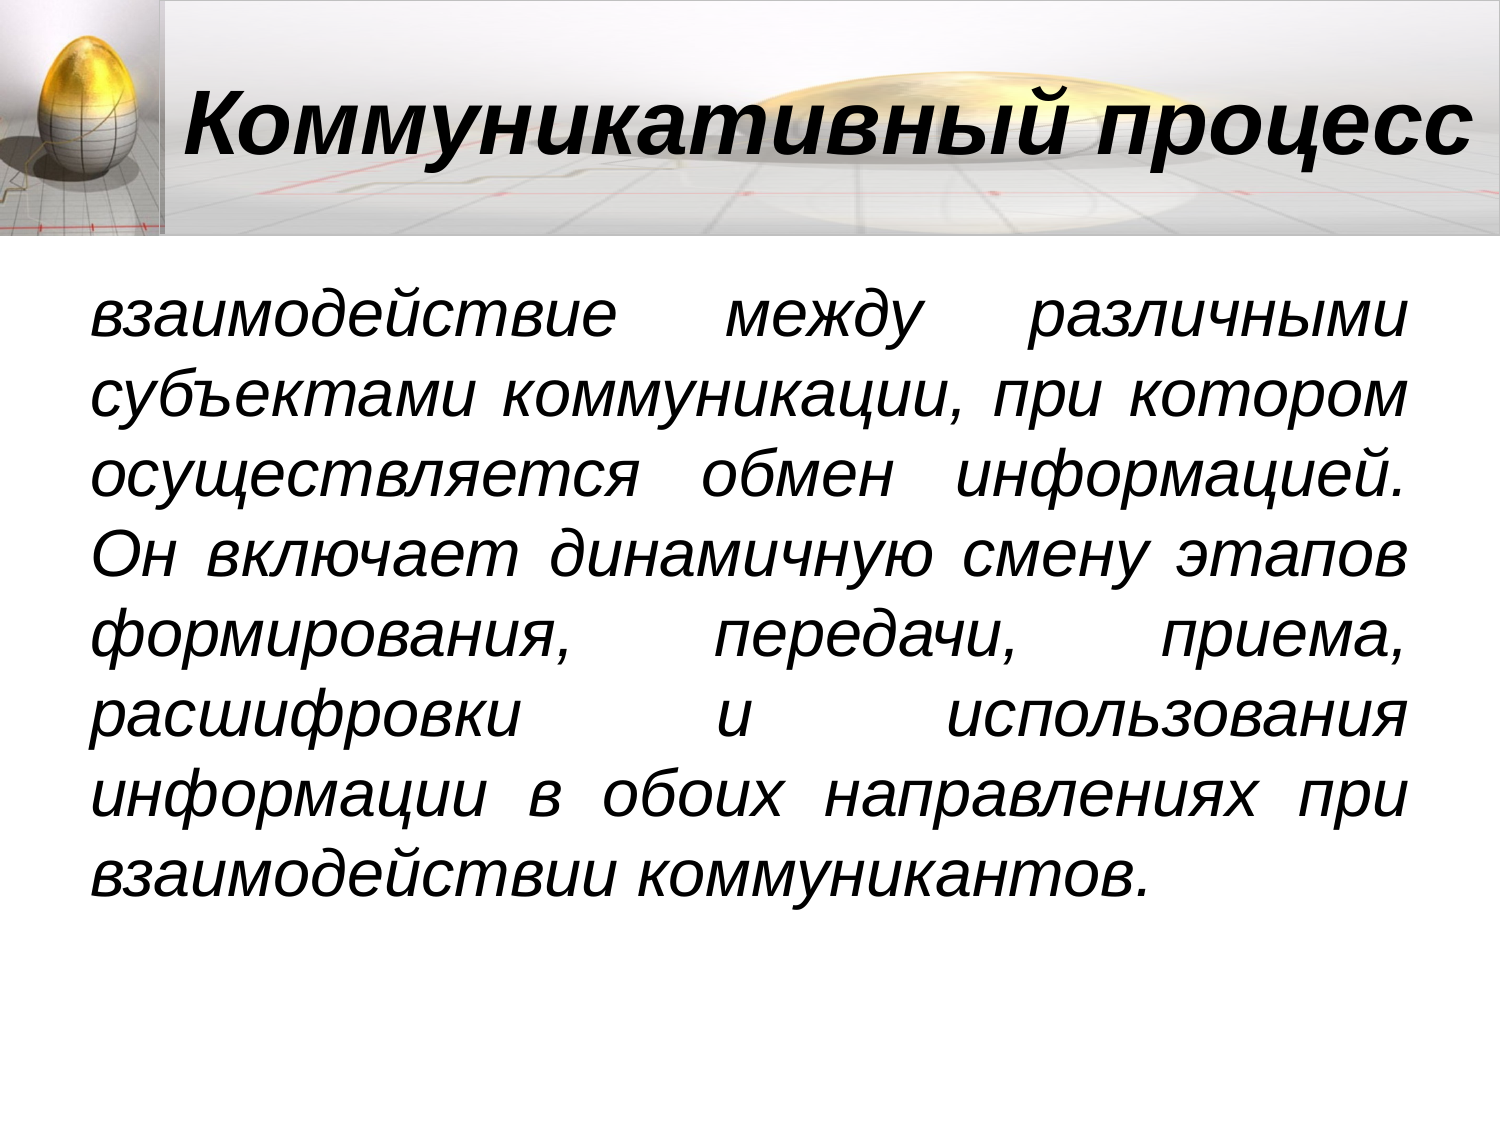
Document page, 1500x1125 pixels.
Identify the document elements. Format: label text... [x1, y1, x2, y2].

title Коммуникативный процесс [159, 0, 1500, 236]
list взаимодействие между различными субъектами коммуникации, при котором осуществляется обмен информацией. Он включает динамичную смену этапов формирования, передачи, приема, расшифровки и использования информации в обоих направлениях при взаимодействии коммуникантов. [74, 262, 1426, 1006]
picture [0, 0, 159, 236]
